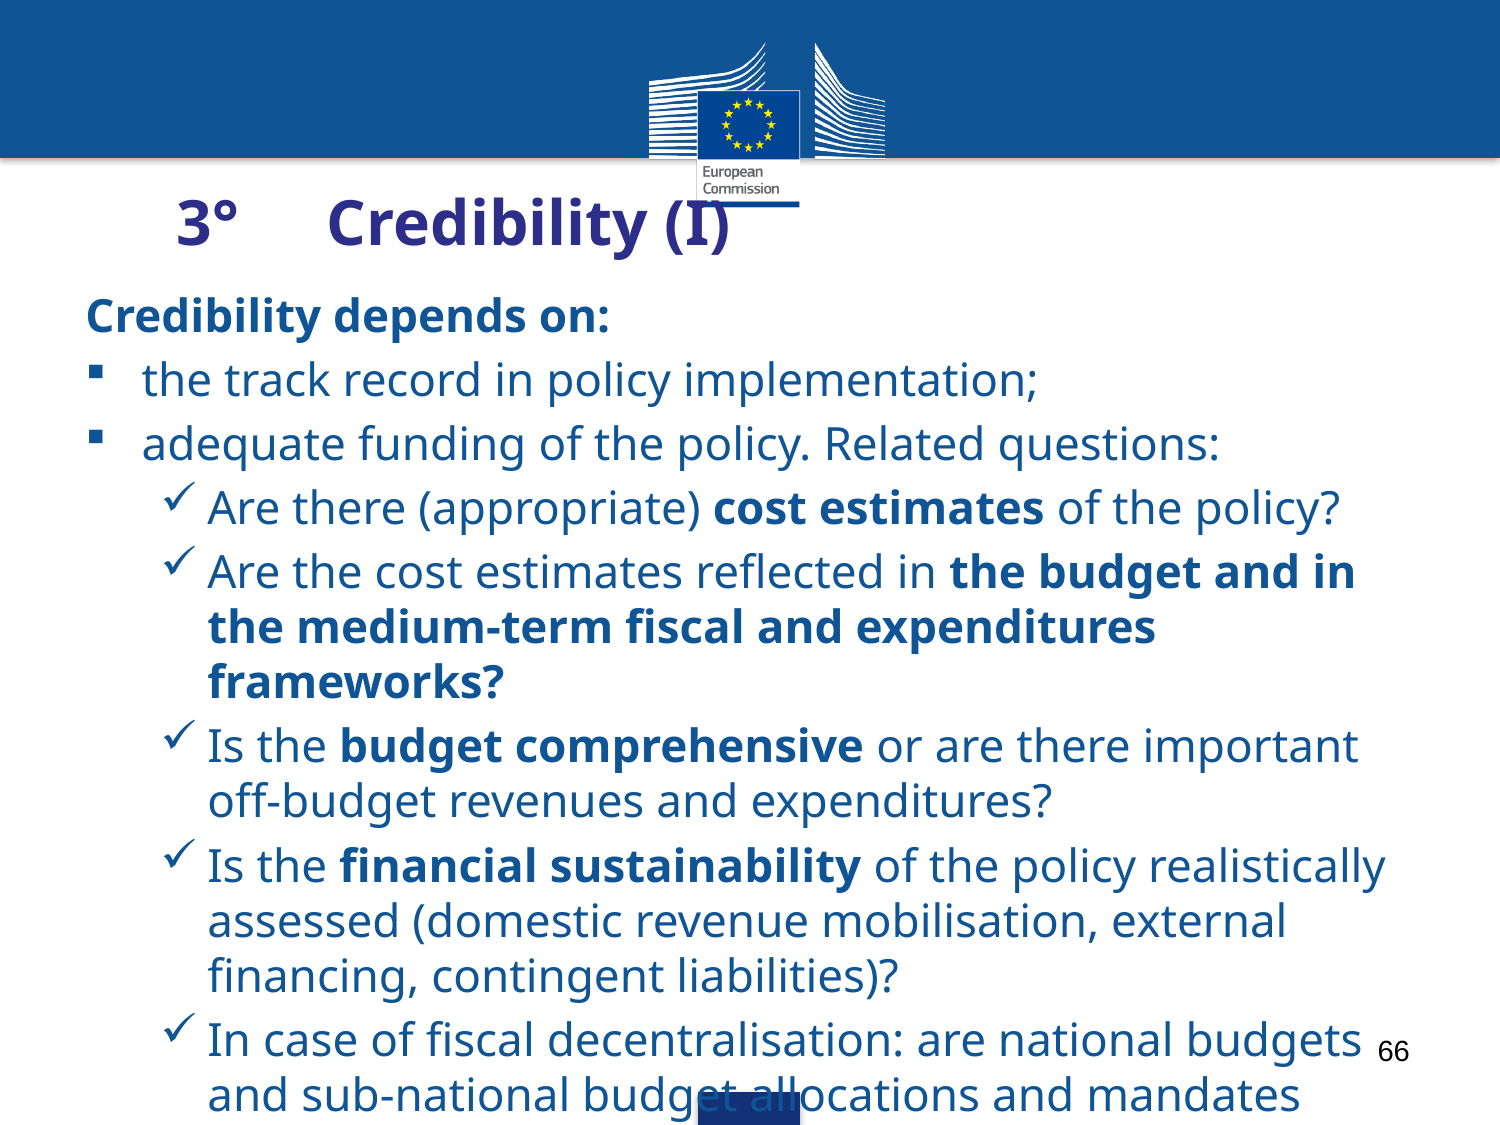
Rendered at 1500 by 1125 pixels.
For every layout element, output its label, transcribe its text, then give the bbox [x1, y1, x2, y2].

list Credibility depends on: the track record in policy implementation; adequate funding of the policy. Related questions: Are there (appropriate) cost estimates of the policy? Are the cost estimates reflected in the budget and in the medium-term fiscal and expenditures frameworks? Is the budget comprehensive or are there important off-budget revenues and expenditures? Is the financial sustainability of the policy realistically assessed (domestic revenue mobilisation, external financing, contingent liabilities)? In case of fiscal decentralisation: are national budgets and sub-national budget allocations and mandates consistent? [70, 278, 1421, 1024]
title 3° Credibility (I) [102, 118, 1500, 323]
slide_number 66 [1074, 1024, 1426, 1103]
picture [649, 42, 885, 118]
